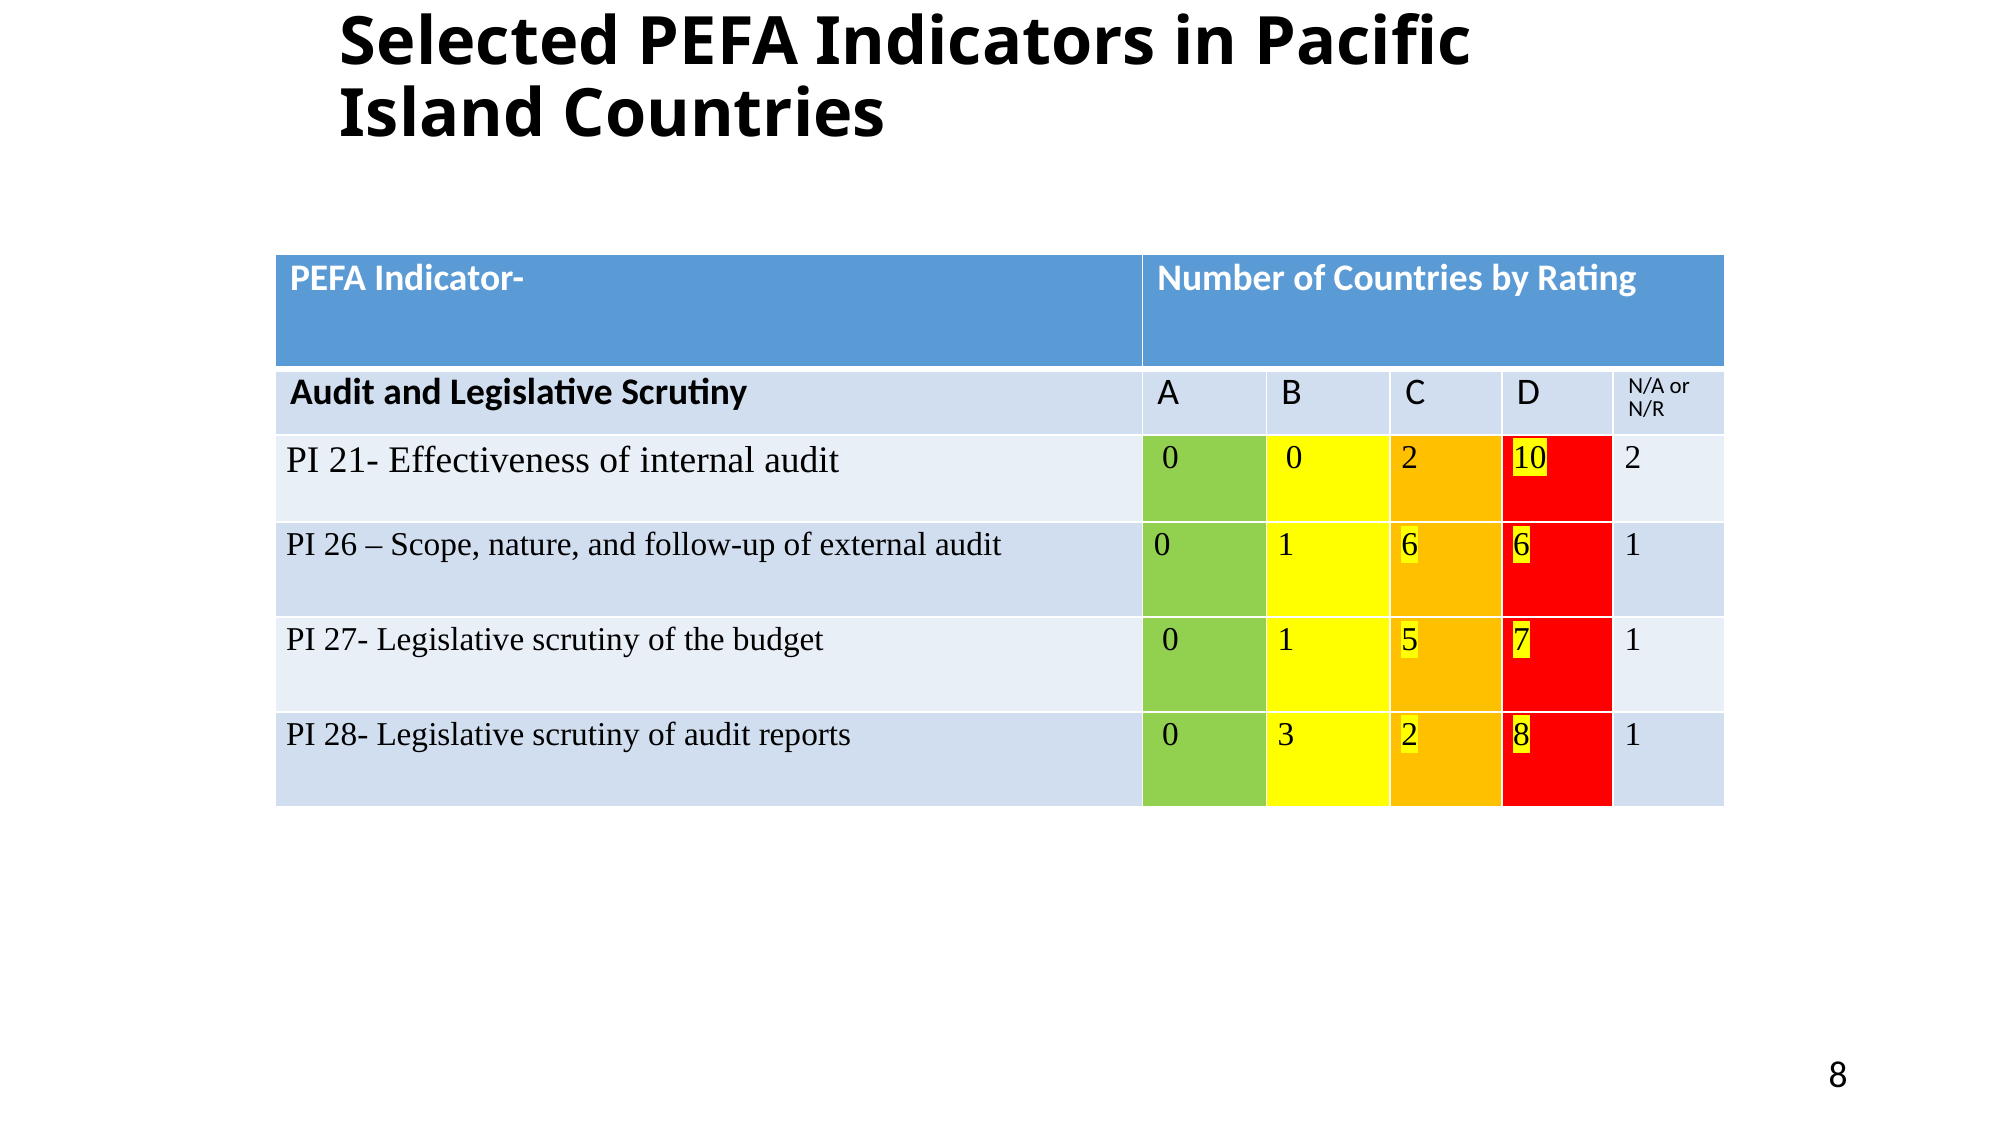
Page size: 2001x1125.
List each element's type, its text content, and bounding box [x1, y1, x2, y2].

table_cell 7 [1503, 618, 1612, 711]
title Selected PEFA Indicators in Pacific Island Countries [324, 45, 1675, 113]
table_cell PI 21- Effectiveness of internal audit [276, 436, 1142, 521]
table_cell 6 [1391, 523, 1501, 616]
table_cell 6 [1503, 523, 1612, 616]
table_cell 10 [1503, 436, 1612, 521]
table_cell 2 [1391, 713, 1501, 806]
table_cell B [1267, 372, 1389, 434]
table_header PEFA Indicator- [276, 255, 1142, 366]
table_cell 1 [1614, 618, 1724, 711]
table_cell PI 28- Legislative scrutiny of audit reports [276, 713, 1142, 806]
table_cell 1 [1614, 523, 1724, 616]
table_cell 5 [1391, 618, 1501, 711]
table_cell 0 [1267, 436, 1389, 521]
table_cell 8 [1503, 713, 1612, 806]
table_cell 1 [1614, 713, 1724, 806]
table_cell 0 [1143, 436, 1266, 521]
table_cell PI 26 – Scope, nature, and follow-up of external audit [276, 523, 1142, 616]
table_cell 2 [1614, 436, 1724, 521]
table_cell 3 [1267, 713, 1389, 806]
table_cell C [1391, 372, 1501, 434]
table_cell 0 [1143, 618, 1266, 711]
table_cell PI 27- Legislative scrutiny of the budget [276, 618, 1142, 711]
table_cell 1 [1267, 618, 1389, 711]
table_cell Audit and Legislative Scrutiny [276, 372, 1142, 434]
table_cell 0 [1143, 713, 1266, 806]
table_header Number of Countries by Rating [1143, 255, 1724, 366]
table_cell 0 [1143, 523, 1266, 616]
table_cell 2 [1391, 436, 1501, 521]
table_cell A [1143, 372, 1266, 434]
table_cell 1 [1267, 523, 1389, 616]
slide_number 8 [1412, 1042, 1863, 1103]
table_cell D [1503, 372, 1612, 434]
table_cell N/A or N/R [1614, 372, 1724, 434]
